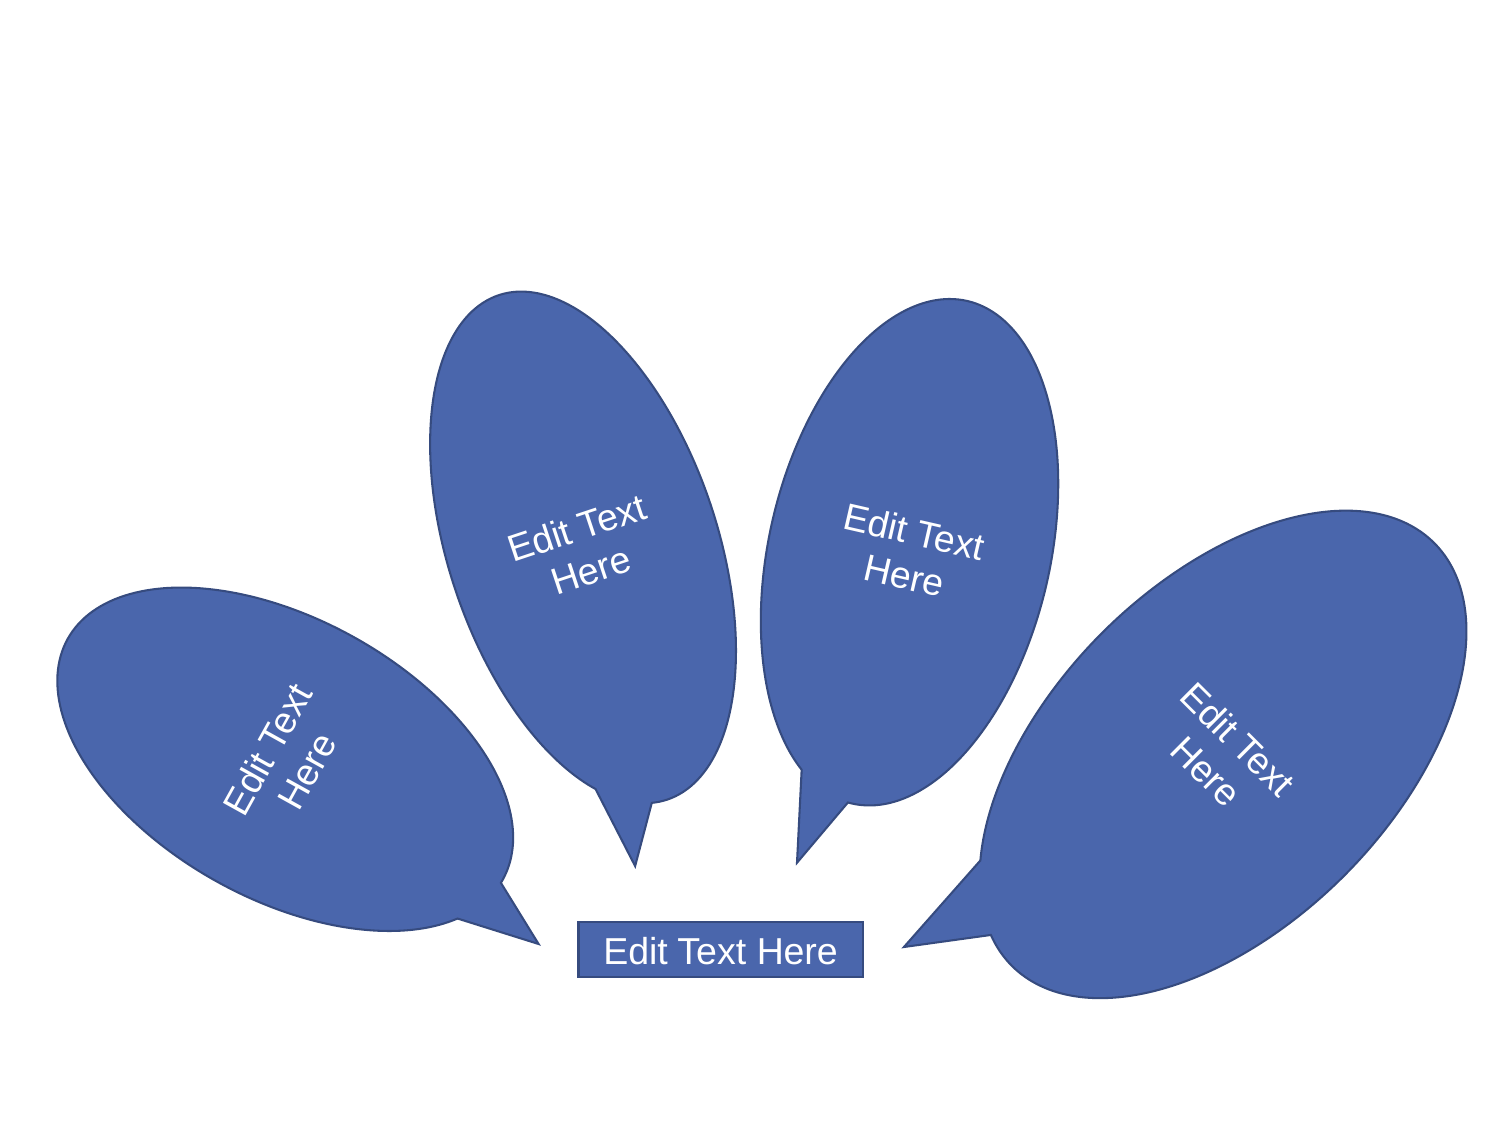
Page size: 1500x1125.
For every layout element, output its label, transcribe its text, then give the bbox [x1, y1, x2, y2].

text_box Edit Text Here [429, 290, 738, 869]
text_box Edit Text Here [577, 921, 864, 978]
text_box Edit Text Here [901, 509, 1468, 1000]
text_box Edit Text Here [759, 297, 1060, 866]
text_box Edit Text Here [56, 586, 541, 946]
